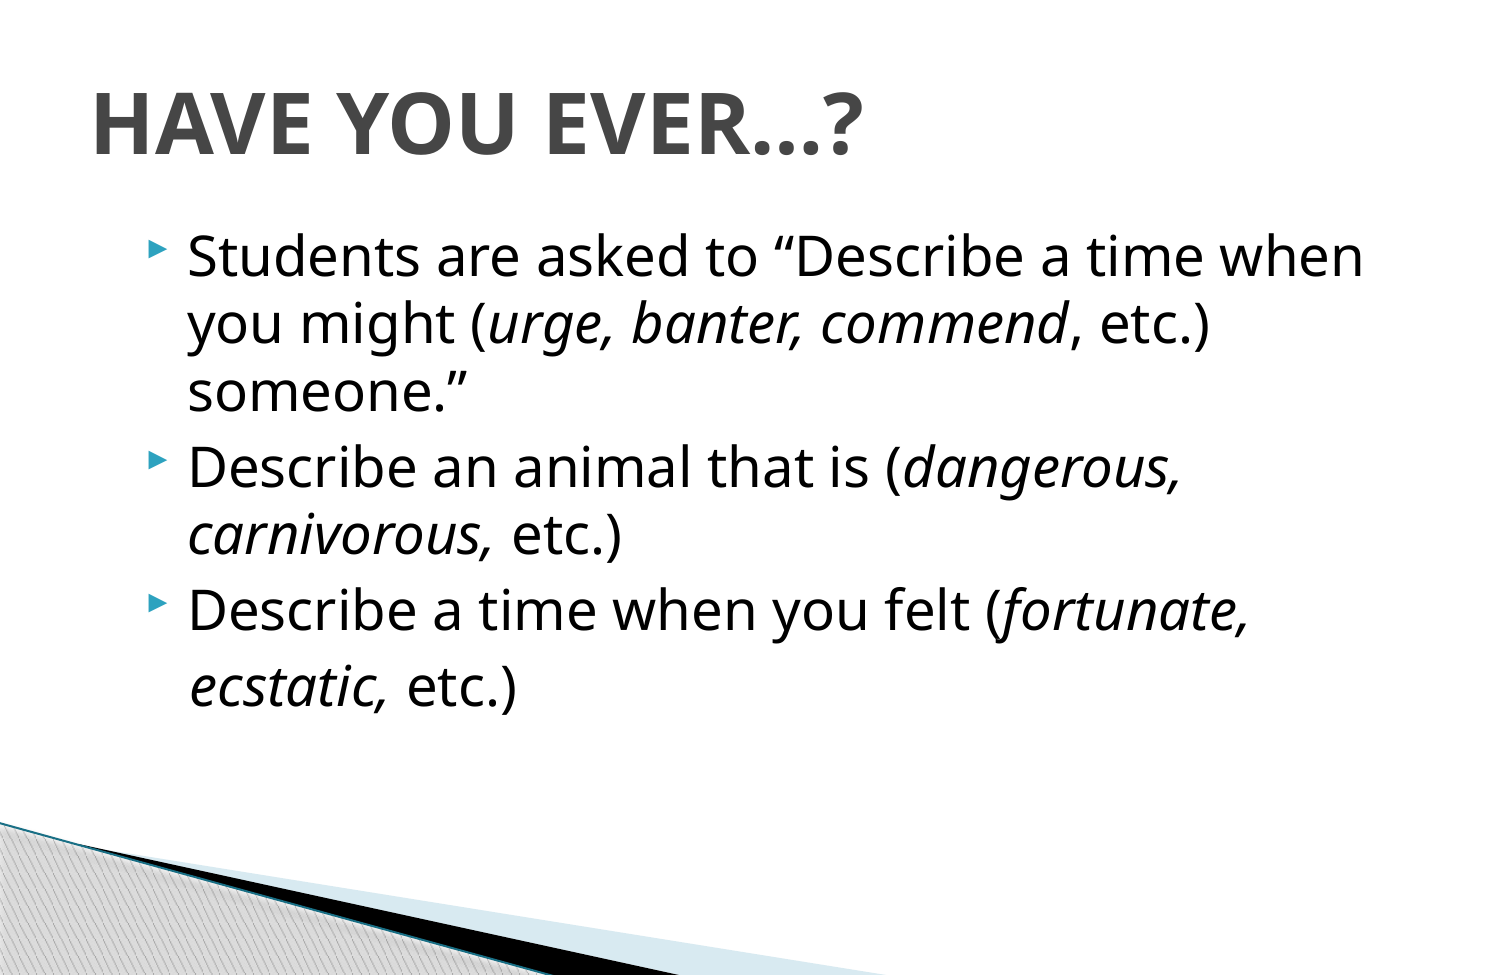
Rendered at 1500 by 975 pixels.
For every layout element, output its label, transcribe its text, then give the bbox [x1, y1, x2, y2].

list Students are asked to “Describe a time when you might (urge, banter, commend, etc.) someone.” Describe an animal that is (dangerous, carnivorous, etc.) Describe a time when you felt (fortunate, ecstatic, etc.) [112, 212, 1388, 838]
title HAVE YOU EVER…? [75, 39, 1425, 202]
